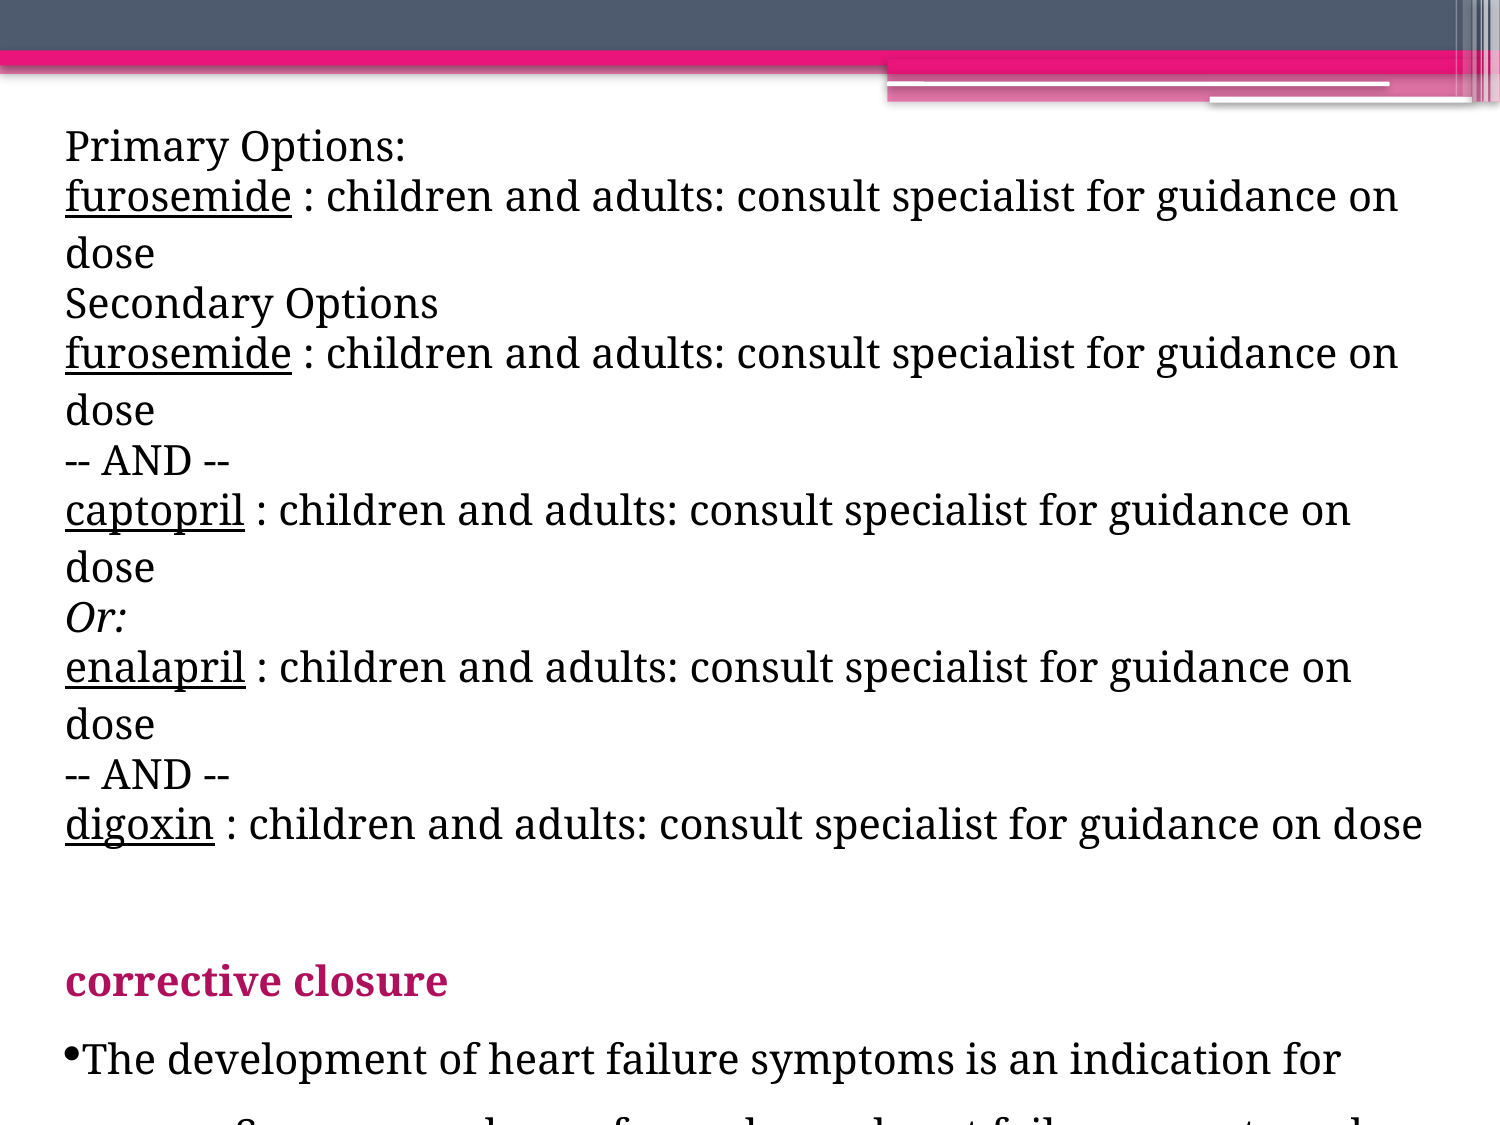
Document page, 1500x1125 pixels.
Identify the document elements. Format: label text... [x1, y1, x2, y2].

text_box Primary Options: furosemide : children and adults: consult specialist for guidance on dose Secondary Options furosemide : children and adults: consult specialist for guidance on dose -- AND -- captopril : children and adults: consult specialist for guidance on dose Or: enalapril : children and adults: consult specialist for guidance on dose -- AND -- digoxin : children and adults: consult specialist for guidance on dose corrective closure The development of heart failure symptoms is an indication for surgery. Surgery can be performed once heart failure symptoms have been controlled with therapy. [49, 112, 1463, 1125]
